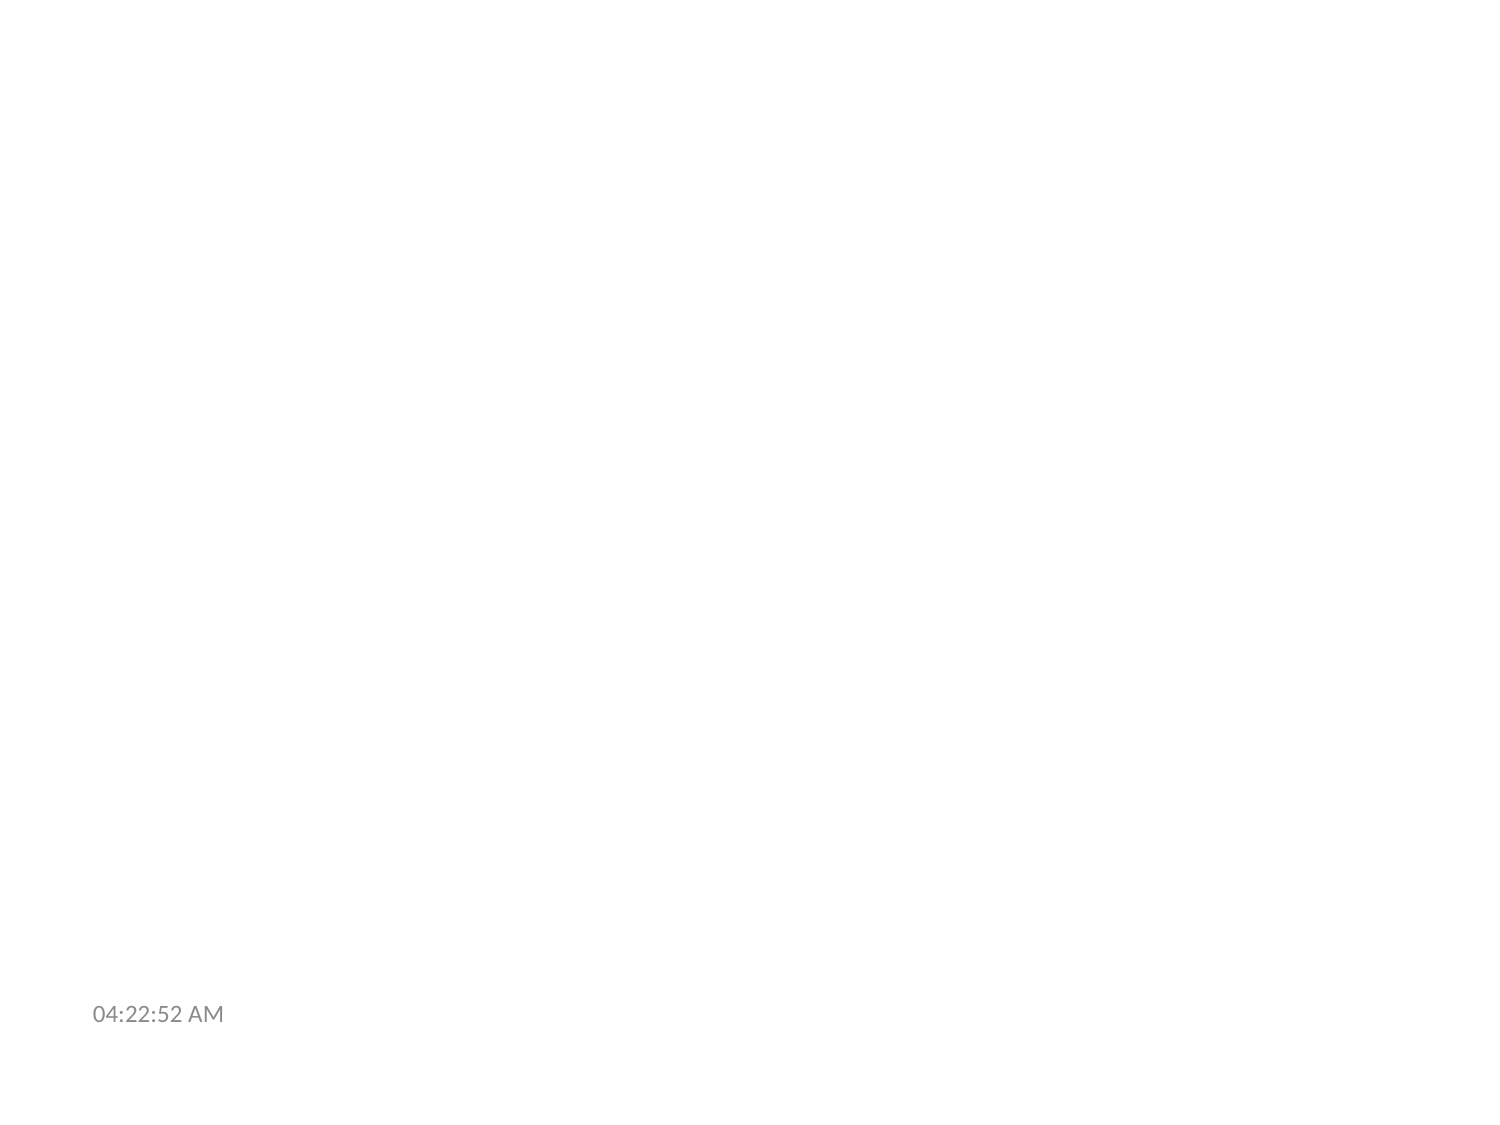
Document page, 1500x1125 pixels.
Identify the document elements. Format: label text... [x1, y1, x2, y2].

text_box 3:35:09 PM [77, 982, 428, 1043]
